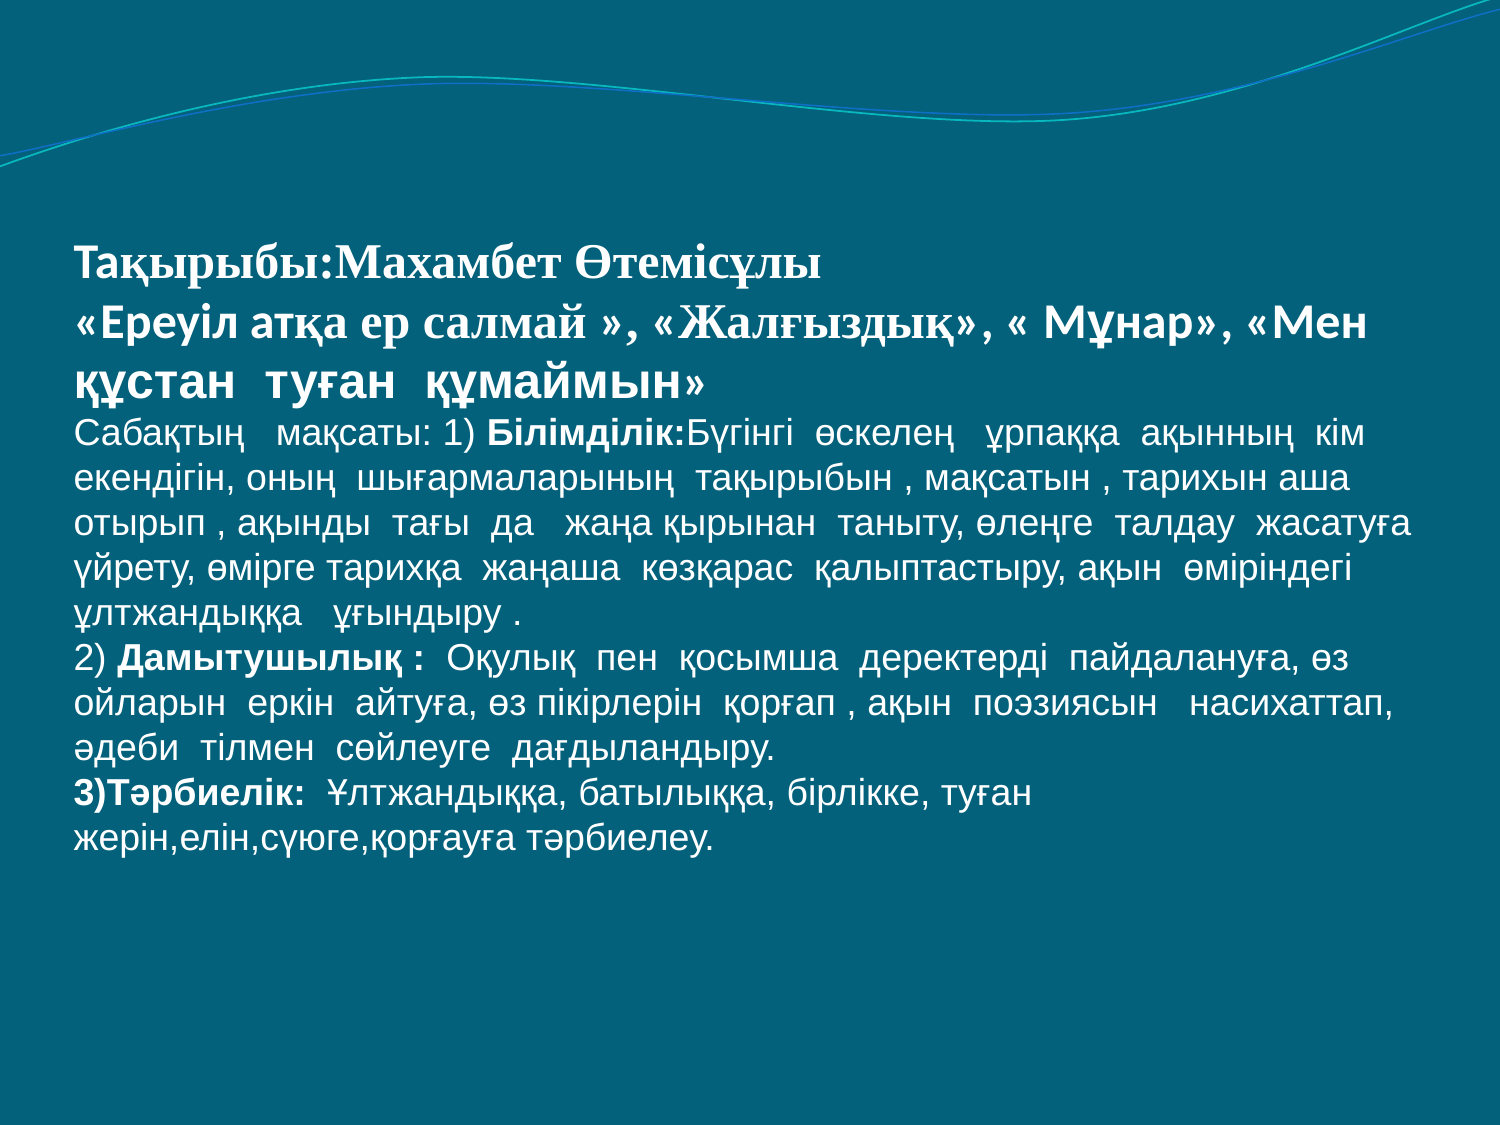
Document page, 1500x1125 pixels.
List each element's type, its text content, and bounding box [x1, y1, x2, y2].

text_box Тақырыбы:Махамбет Өтемісұлы «Ереуіл атқа ер салмай », «Жалғыздық», « Мұнар», «Мен құстан туған құмаймын» Сабақтың мақсаты: 1) Білімділік:Бүгінгі өскелең ұрпаққа ақынның кім екендігін, оның шығармаларының тақырыбын , мақсатын , тарихын аша отырып , ақынды тағы да жаңа қырынан таныту, өлеңге талдау жасатуға үйрету, өмірге тарихқа жаңаша көзқарас қалыптастыру, ақын өміріндегі ұлтжандыққа ұғындыру . 2) Дамытушылық : Оқулық пен қосымша деректерді пайдалануға, өз ойларын еркін айтуға, өз пікірлерін қорғап , ақын поэзиясын насихаттап, әдеби тілмен сөйлеуге дағдыландыру. 3)Тәрбиелік: Ұлтжандыққа, батылыққа, бірлікке, туған жерін,елін,сүюге,қорғауға тәрбиелеу. [58, 220, 1465, 866]
